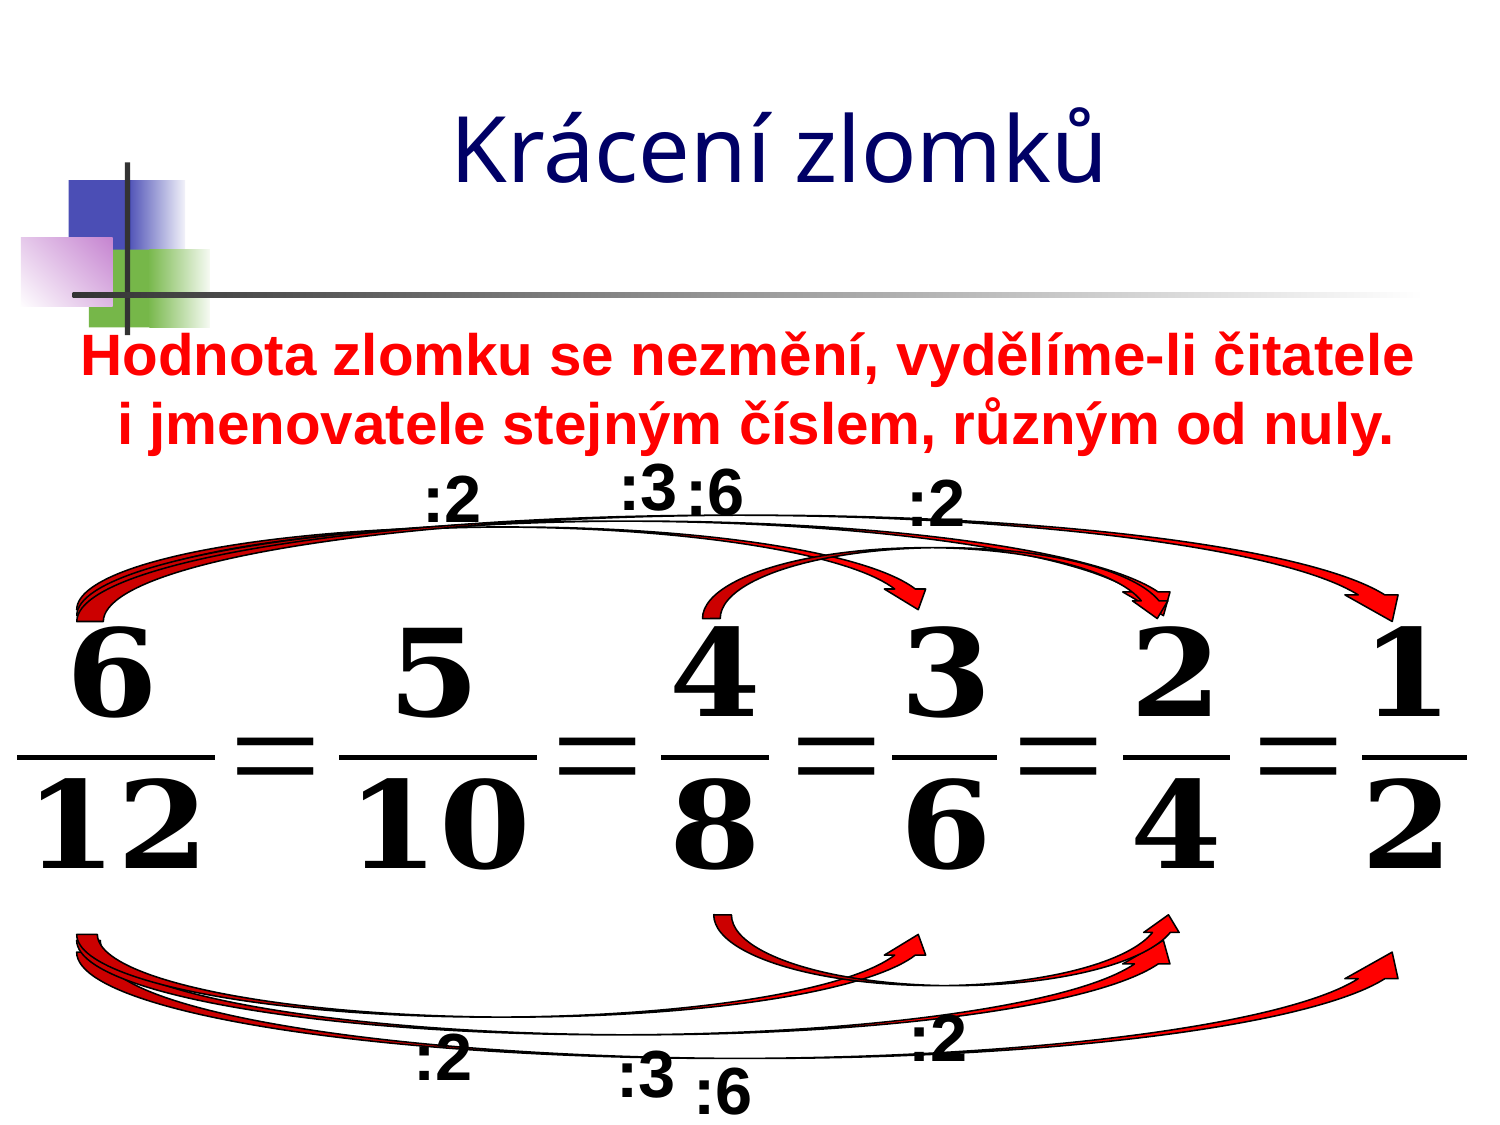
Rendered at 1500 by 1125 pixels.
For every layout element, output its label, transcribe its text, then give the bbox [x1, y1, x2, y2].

text_box :2 [891, 451, 986, 547]
text_box [986, 522, 1399, 622]
text_box [702, 547, 1168, 619]
text_box :3 [604, 436, 699, 532]
text_box [983, 543, 1064, 558]
text_box [493, 979, 857, 1018]
text_box :2 [407, 447, 502, 543]
text_box [1160, 604, 1167, 616]
text_box :6 [679, 1040, 774, 1125]
text_box [989, 952, 1399, 1052]
text_box [713, 914, 1180, 986]
text_box Hodnota zlomku se nezmění, vydělíme-li čitatele i jmenovatele stejným číslem, různým od nuly. [0, 309, 1499, 464]
text_box [766, 523, 891, 535]
text_box :2 [893, 987, 989, 1082]
text_box [680, 536, 825, 557]
text_box :6 [670, 440, 766, 536]
text_box :2 [398, 1006, 493, 1102]
text_box [1100, 567, 1171, 600]
text_box [848, 934, 926, 979]
text_box :3 [601, 1023, 696, 1118]
text_box Krácení zlomků [140, 83, 1419, 232]
text_box [823, 557, 926, 610]
text_box [696, 1021, 893, 1035]
text_box [989, 940, 1170, 1012]
